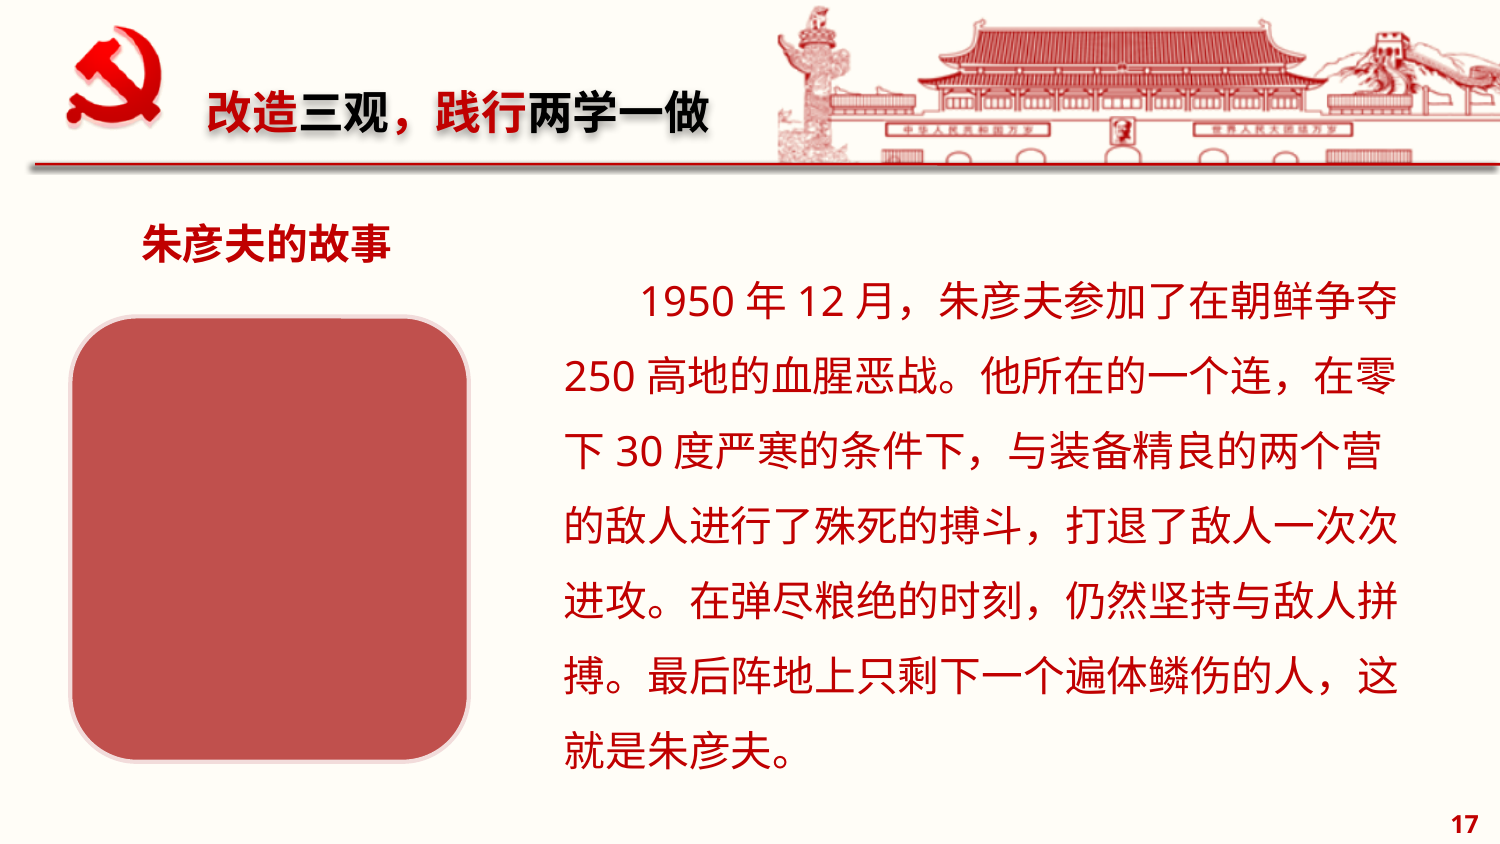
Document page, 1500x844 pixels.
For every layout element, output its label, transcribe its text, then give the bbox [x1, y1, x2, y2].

text_box 17 [1394, 803, 1494, 844]
text_box [68, 314, 471, 764]
text_box 朱彦夫的故事 [63, 185, 470, 276]
text_box 1950年12月，朱彦夫参加了在朝鲜争夺250高地的血腥恶战。他所在的一个连，在零下30度严寒的条件下，与装备精良的两个营的敌人进行了殊死的搏斗，打退了敌人一次次进攻。在弹尽粮绝的时刻，仍然坚持与敌人拼搏。最后阵地上只剩下一个遍体鳞伤的人，这就是朱彦夫。 [549, 242, 1424, 783]
picture [34, 0, 184, 165]
picture [773, 0, 1500, 163]
text_box 改造三观，践行两学一做 [192, 76, 750, 146]
